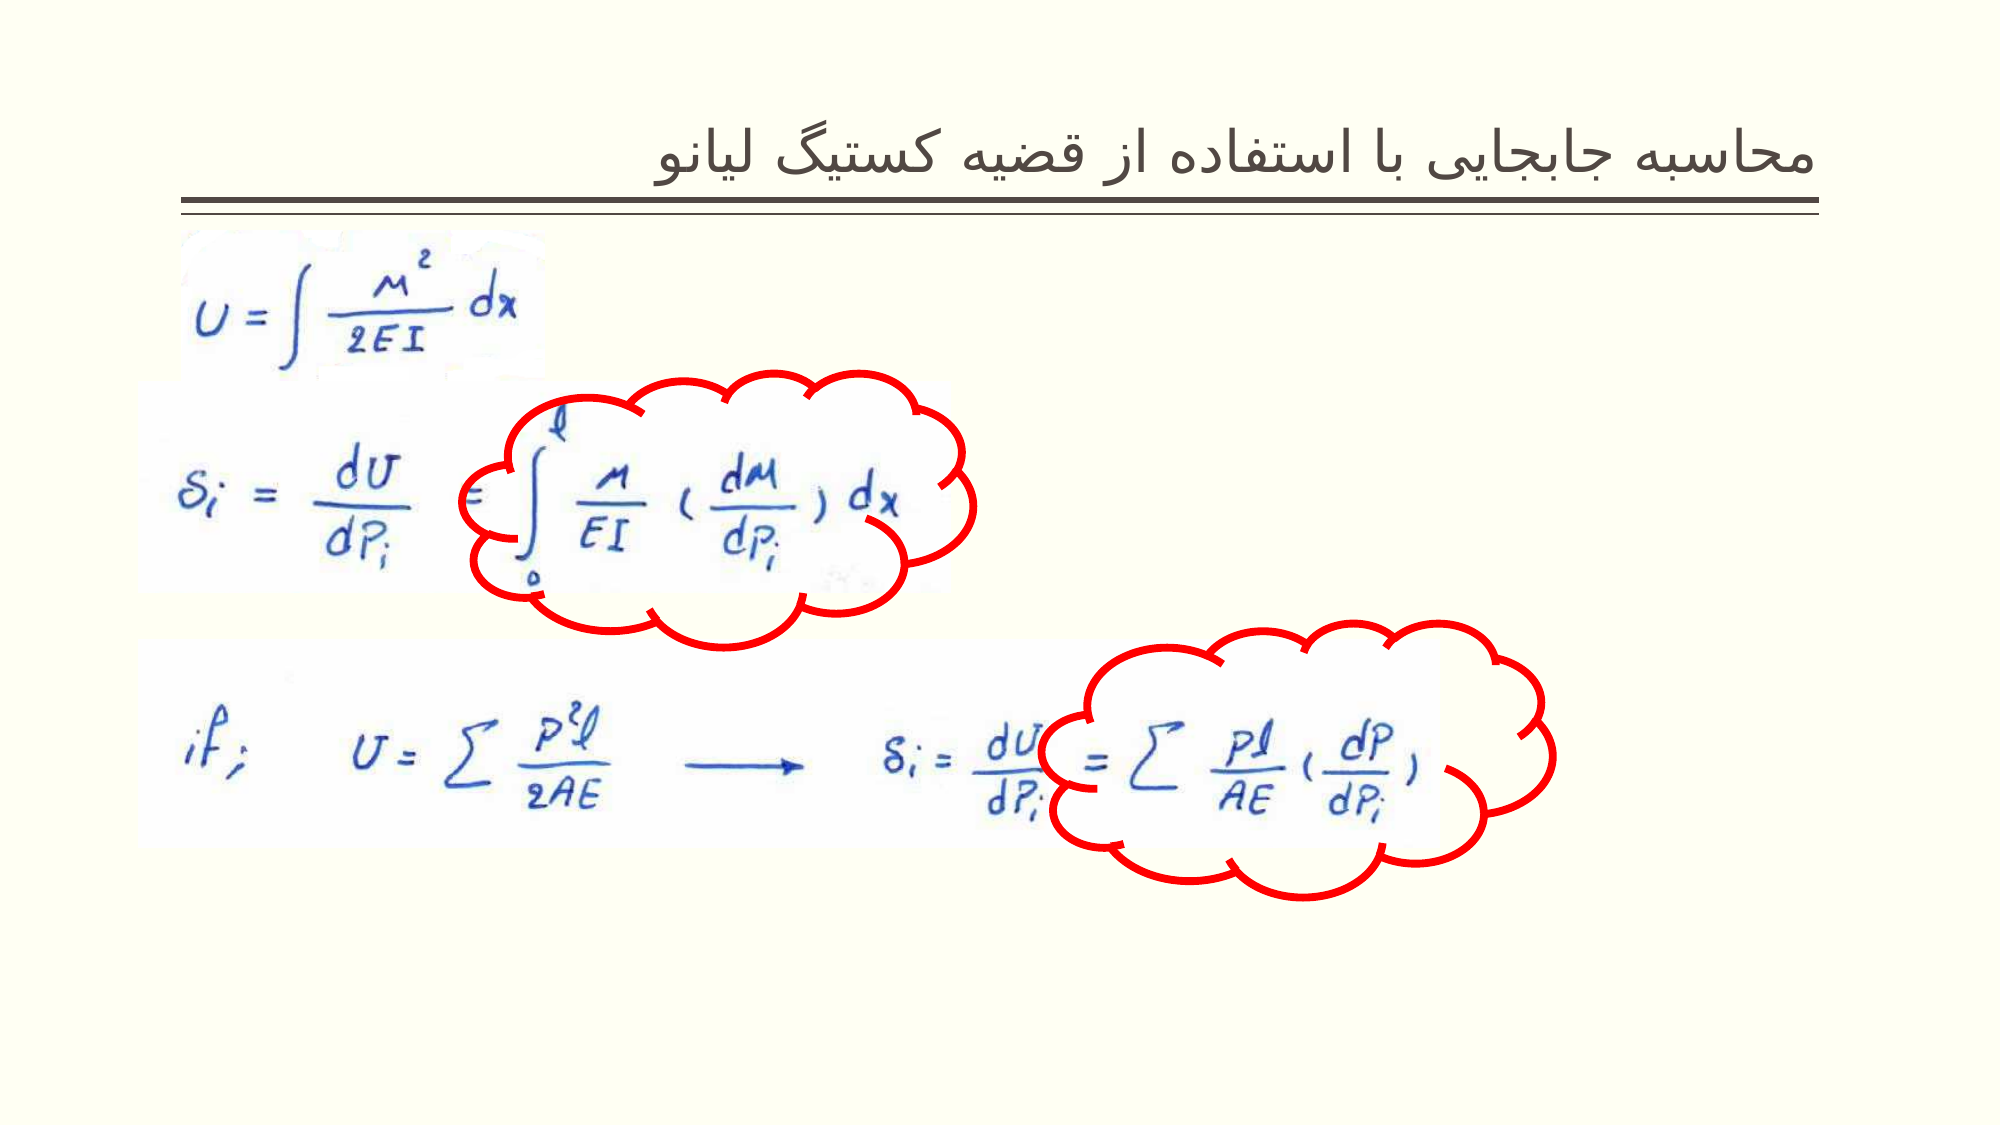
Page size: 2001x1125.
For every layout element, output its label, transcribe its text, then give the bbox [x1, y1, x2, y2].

picture [138, 639, 1440, 848]
text_box [1112, 619, 1557, 902]
text_box [739, 369, 810, 379]
text_box [955, 425, 978, 549]
title محاسبه جابجایی با استفاده از قضیه کستیگ لیانو [181, 12, 1819, 193]
text_box [821, 369, 897, 379]
text_box [529, 602, 888, 637]
picture [138, 230, 951, 593]
